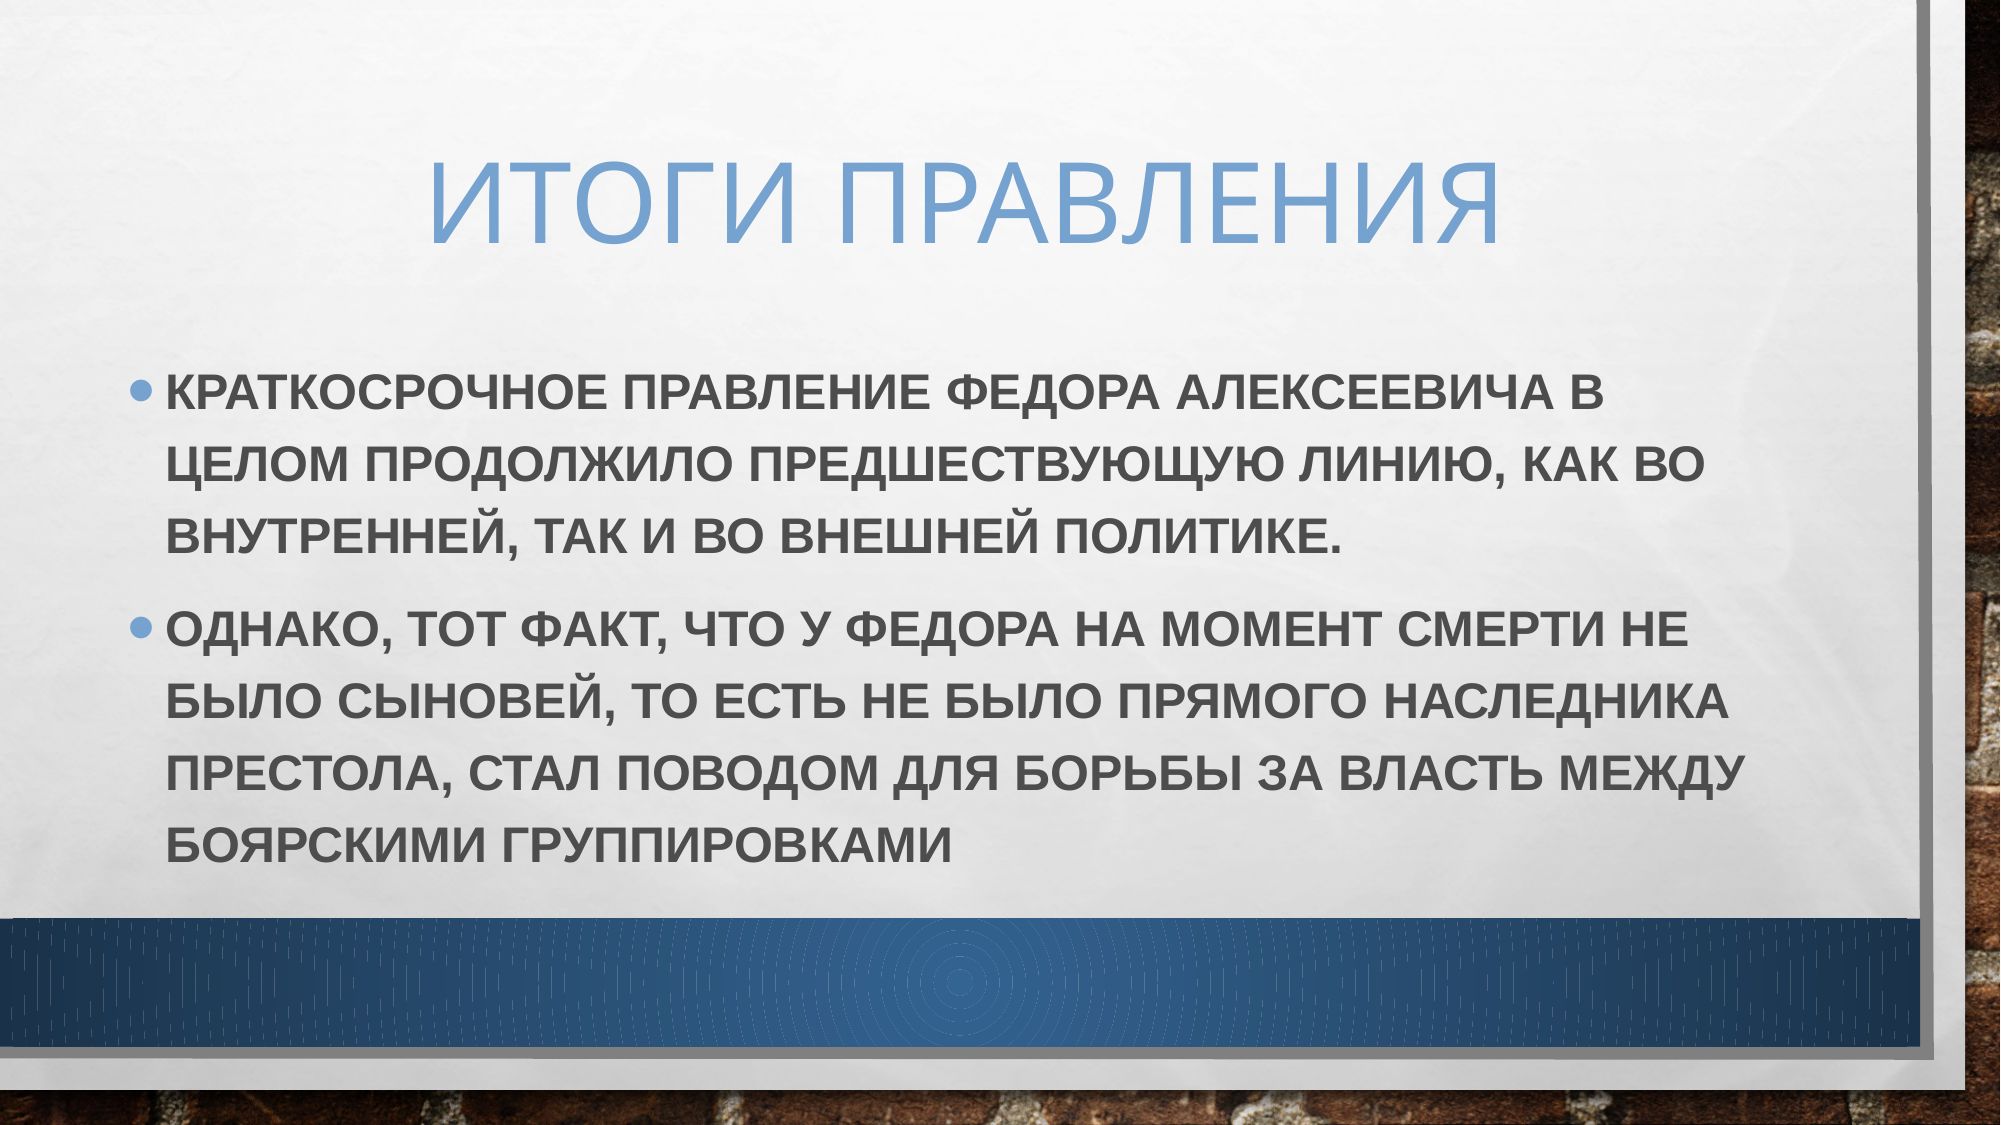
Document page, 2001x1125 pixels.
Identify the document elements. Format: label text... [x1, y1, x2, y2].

list Краткосрочное правление Федора Алексеевича в целом продолжило предшествующую линию, как во внутренней, так и во внешней политике. Однако, тот факт, что у Федора на момент смерти не было сыновей, то есть не было прямого наследника престола, стал поводом для борьбы за власть между боярскими группировками [112, 338, 1818, 882]
picture [0, 0, 2000, 1125]
title Итоги правления [112, 112, 1818, 302]
